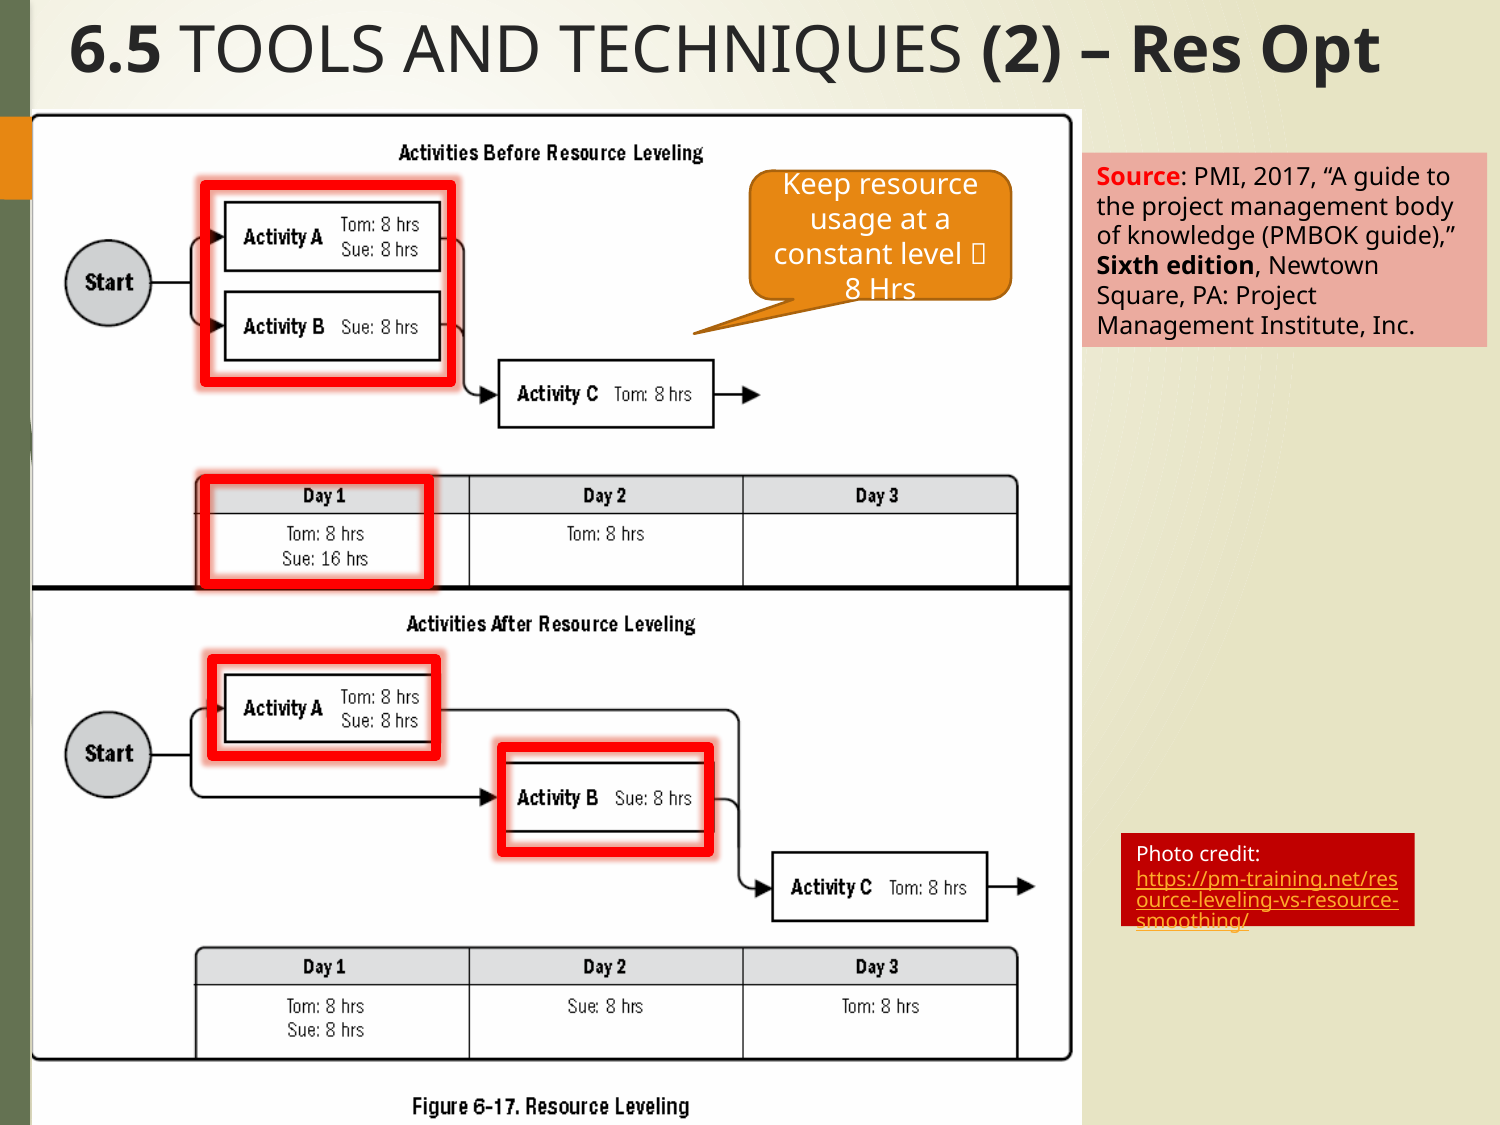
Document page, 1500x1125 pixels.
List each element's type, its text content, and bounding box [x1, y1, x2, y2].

title 6.5 TOOLS AND TECHNIQUES (2) – Res Opt [54, 0, 1500, 110]
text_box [783, 360, 1462, 950]
picture [31, 109, 1082, 1125]
text_box Source: PMI, 2017, “A guide to the project management body of knowledge (PMBOK guide),” Sixth edition, Newtown Square, PA: Project Management Institute, Inc. [1085, 152, 1488, 347]
